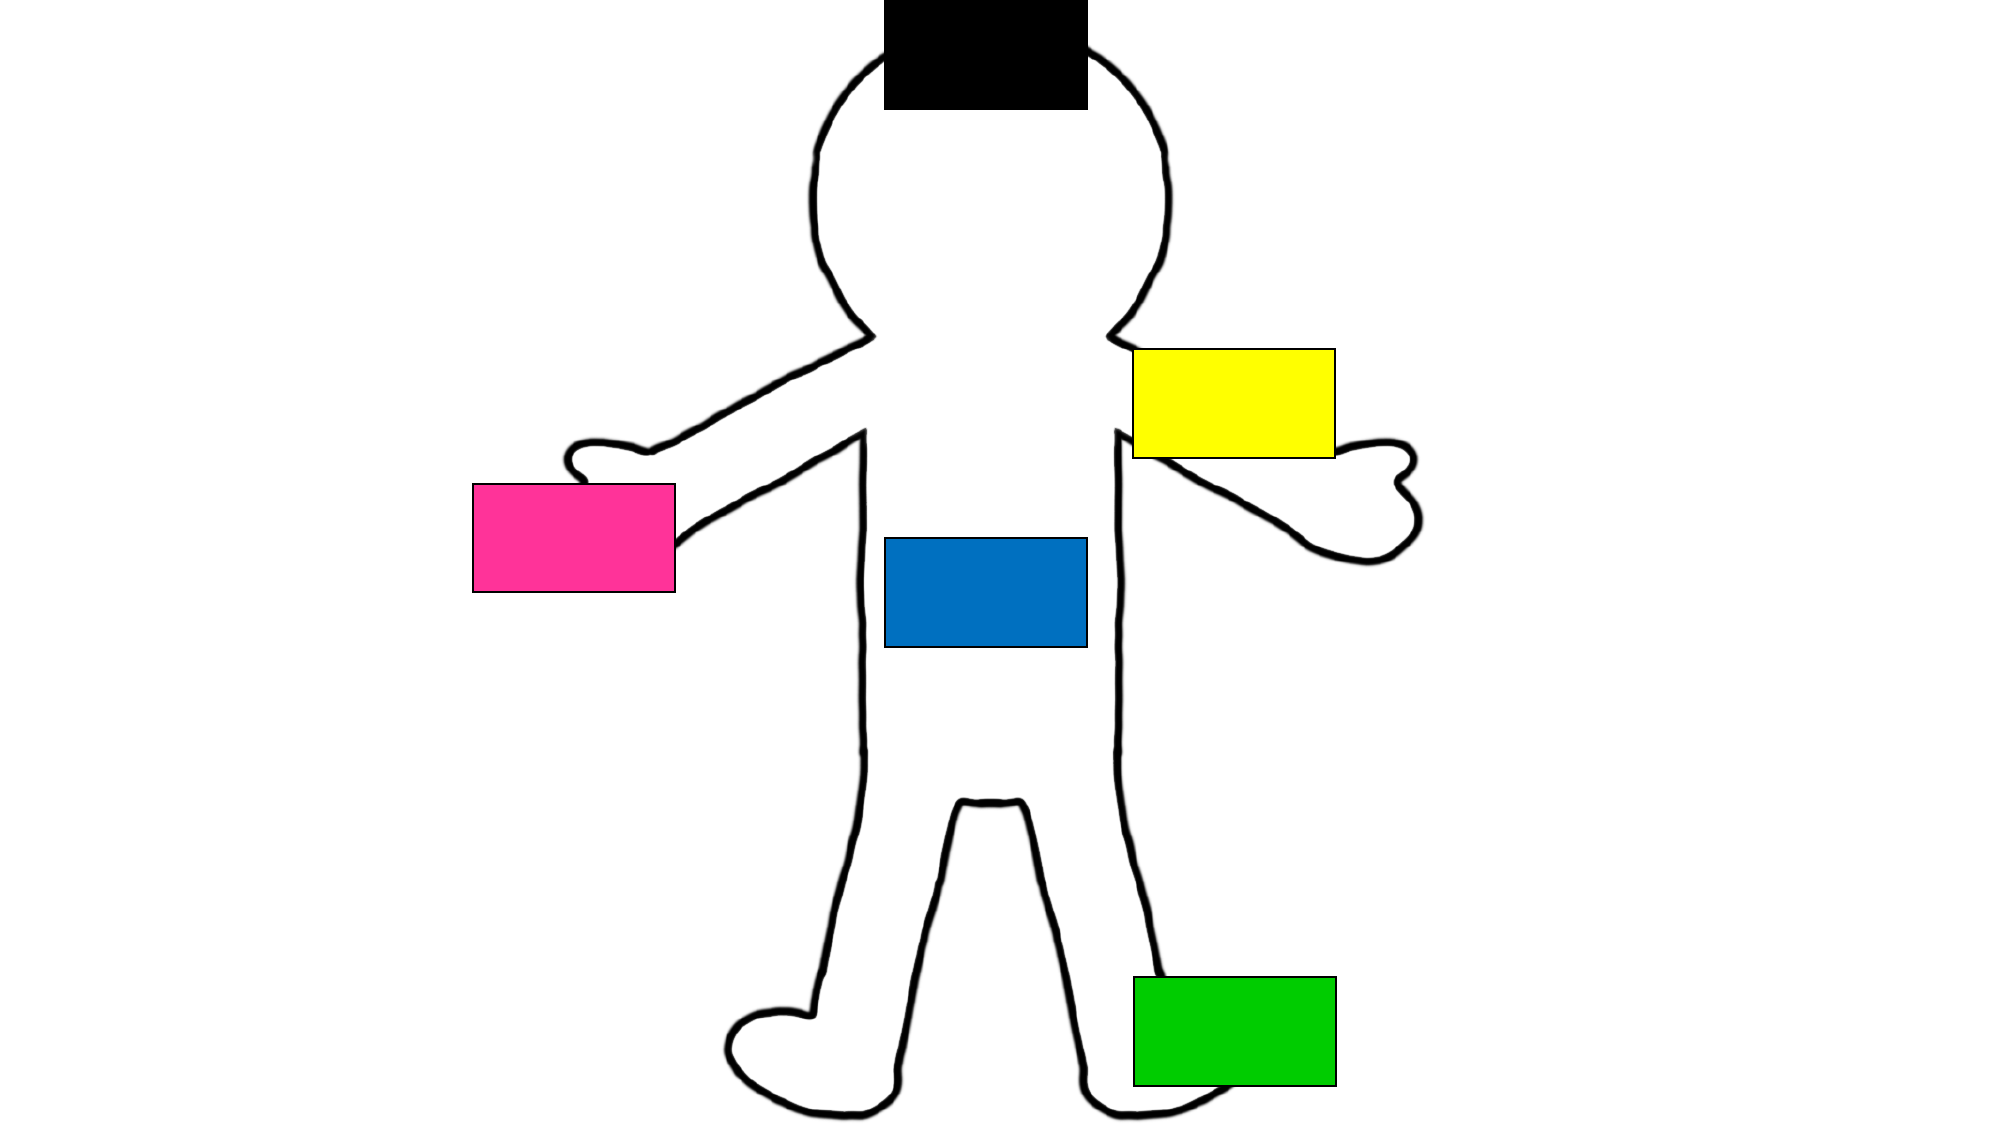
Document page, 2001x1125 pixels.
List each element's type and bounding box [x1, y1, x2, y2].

picture [437, 0, 1563, 1125]
